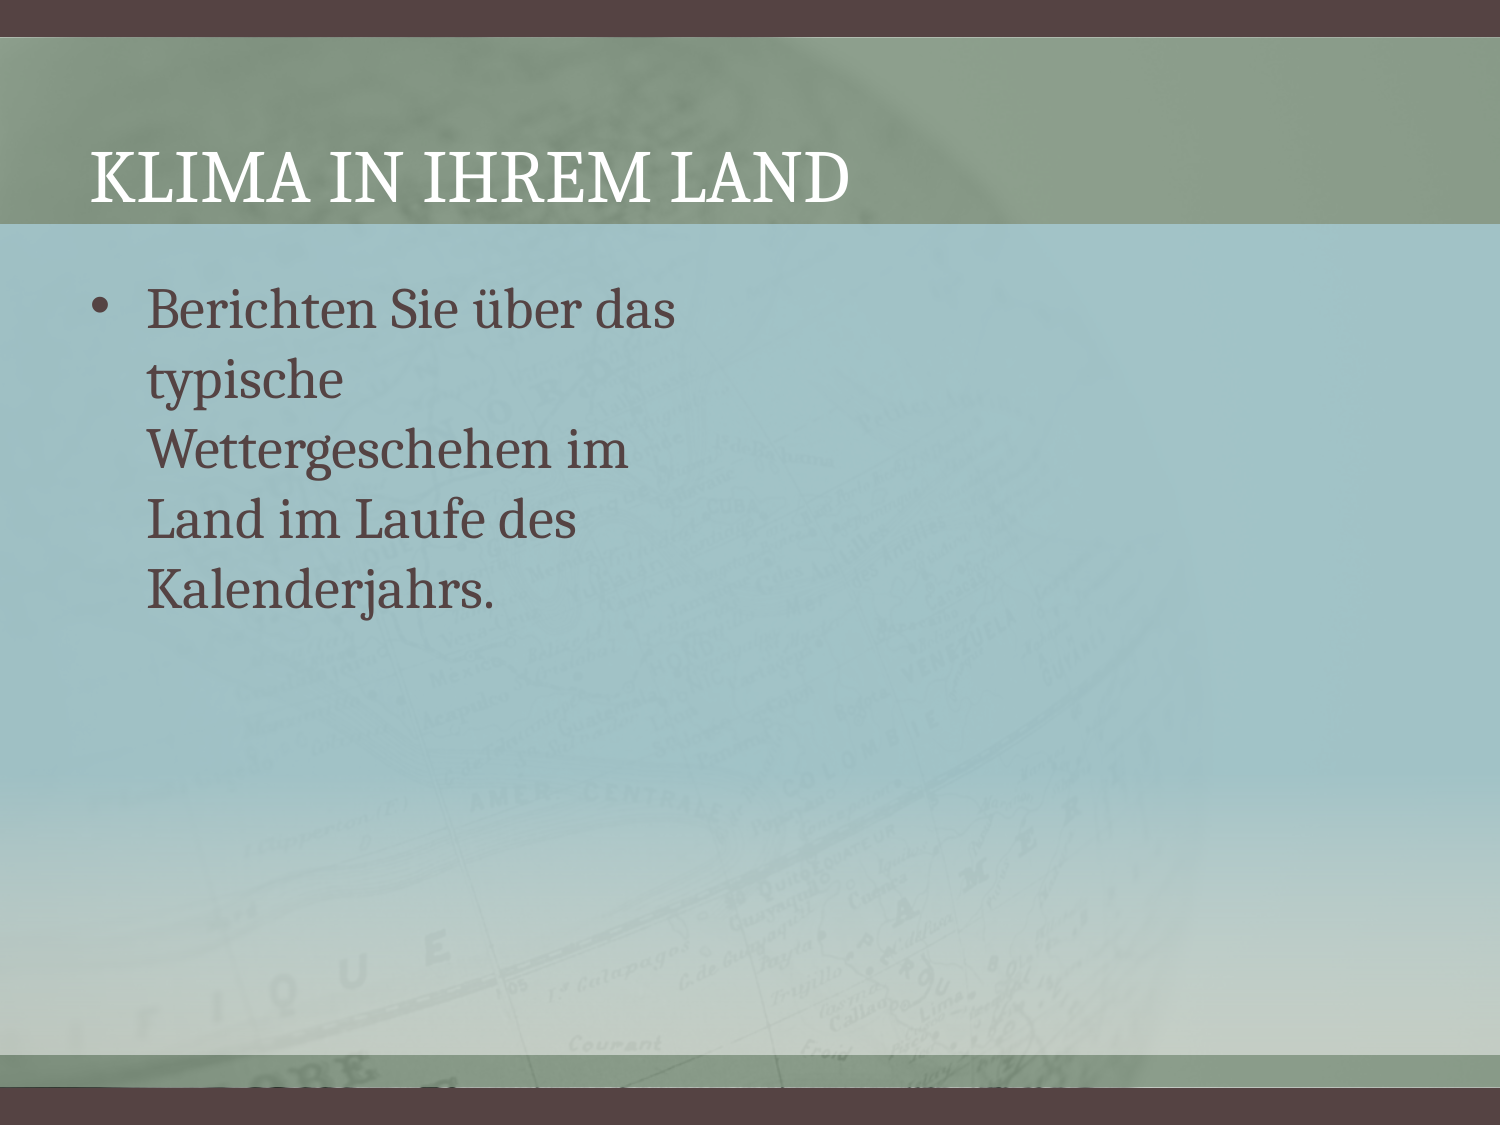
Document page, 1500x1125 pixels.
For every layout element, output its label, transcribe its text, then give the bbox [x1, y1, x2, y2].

title Klima in Ihrem Land [75, 37, 1425, 225]
list Berichten Sie über das typische Wettergeschehen im Land im Laufe des Kalenderjahrs. [75, 262, 738, 1005]
